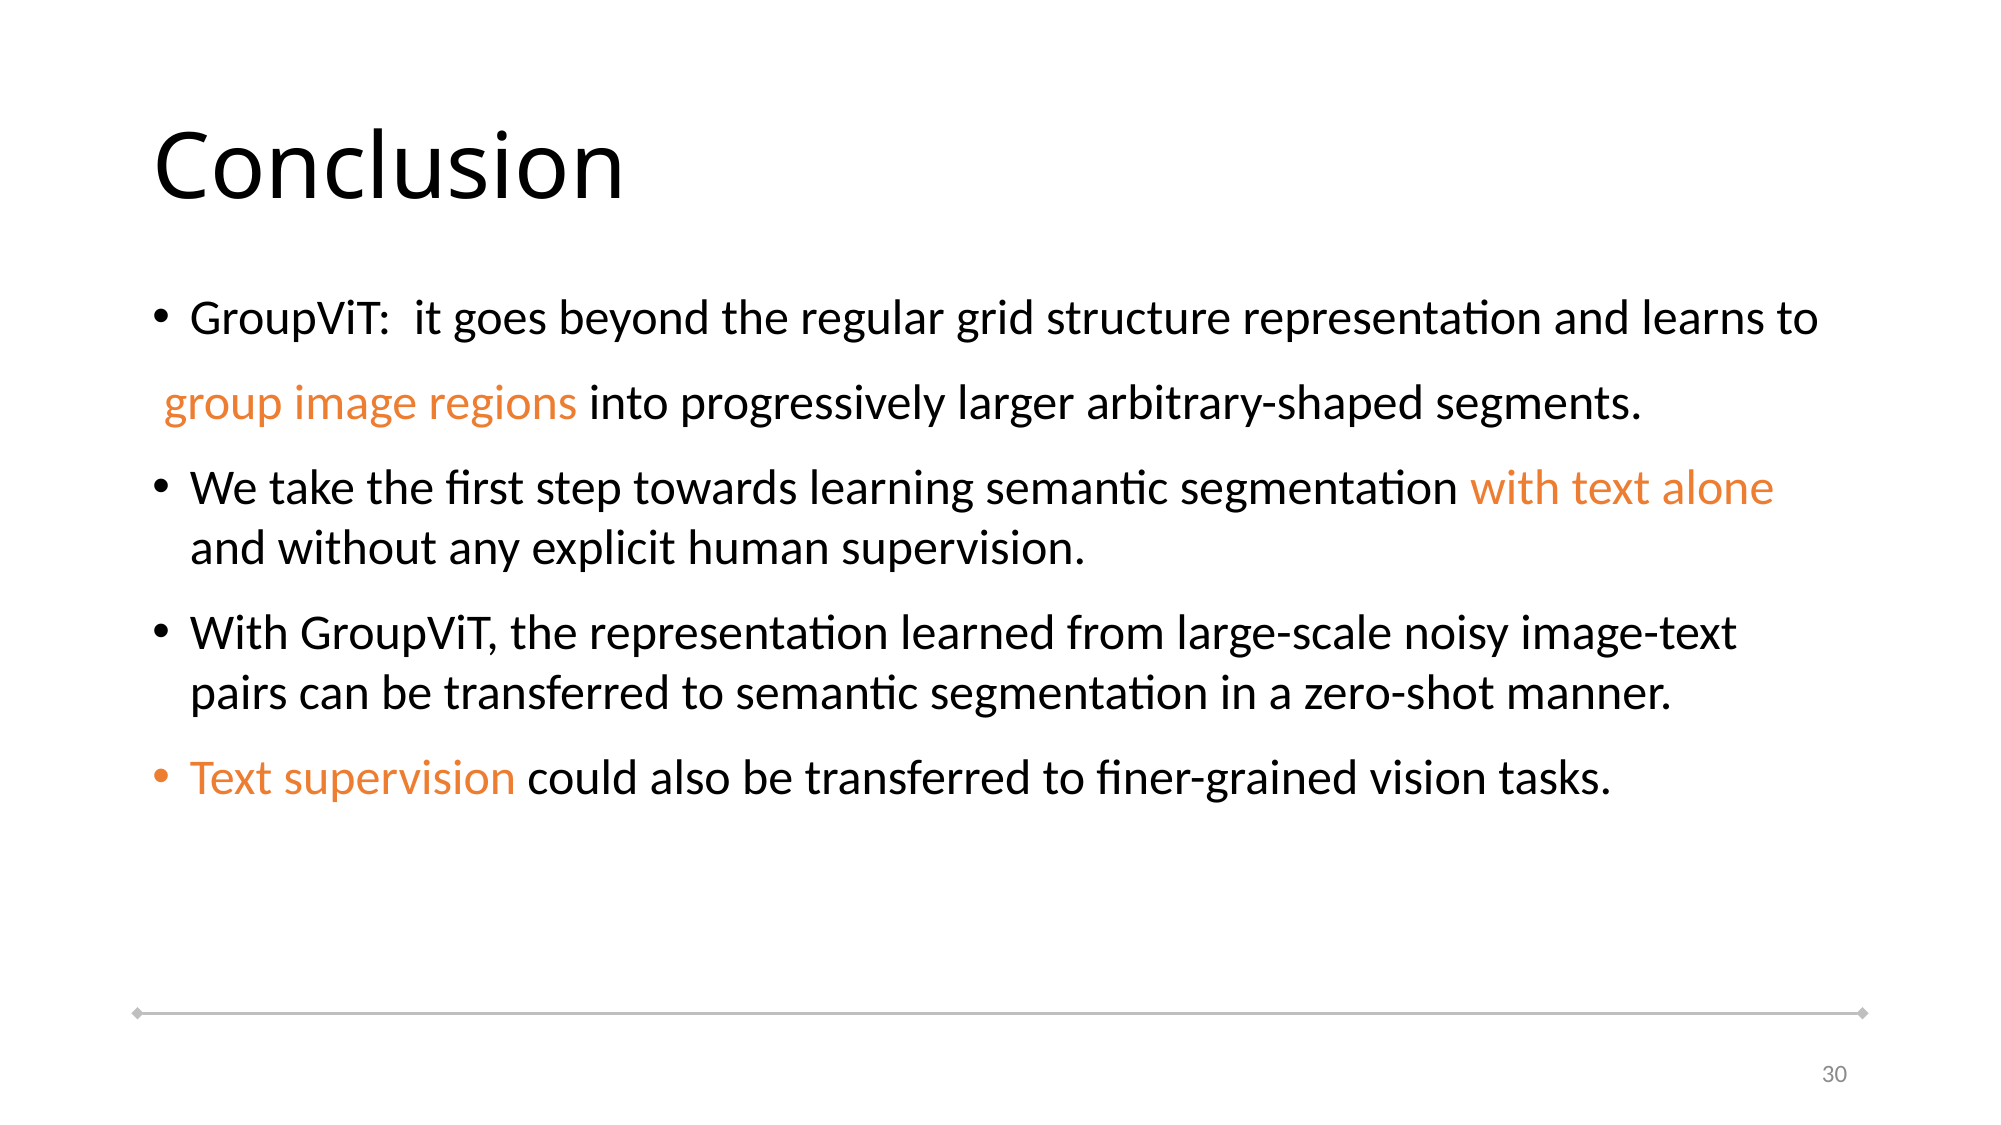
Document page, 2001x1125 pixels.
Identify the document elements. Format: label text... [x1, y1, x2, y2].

title Conclusion [137, 59, 1863, 277]
list GroupViT: it goes beyond the regular grid structure representation and learns to group image regions into progressively larger arbitrary-shaped segments. We take the first step towards learning semantic segmentation with text alone and without any explicit human supervision. With GroupViT, the representation learned from large-scale noisy image-text pairs can be transferred to semantic segmentation in a zero-shot manner. Text supervision could also be transferred to finer-grained vision tasks. [137, 277, 1863, 1012]
slide_number 30 [1412, 1042, 1863, 1103]
